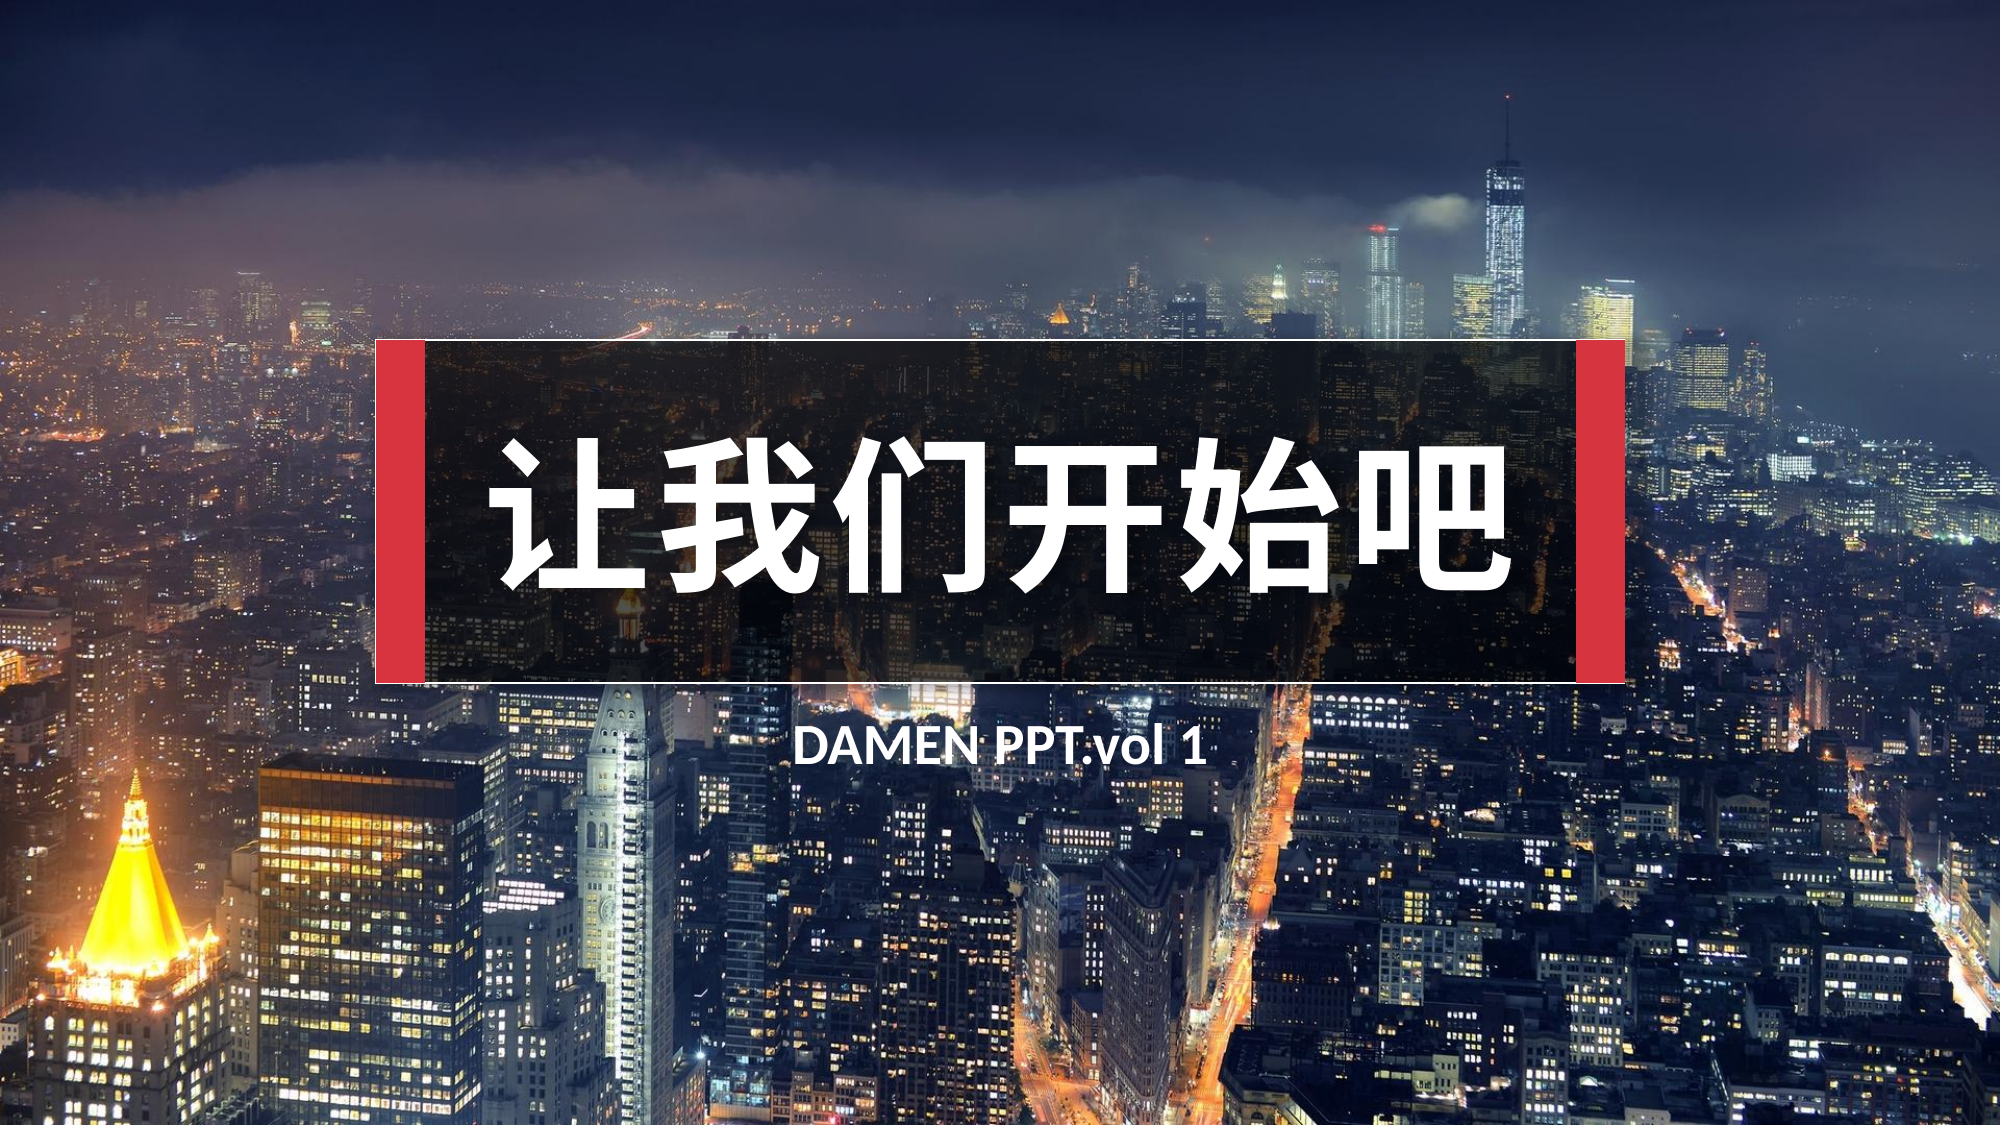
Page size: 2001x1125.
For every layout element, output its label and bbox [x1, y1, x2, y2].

text_box [376, 340, 1625, 683]
picture [0, 0, 2001, 1125]
